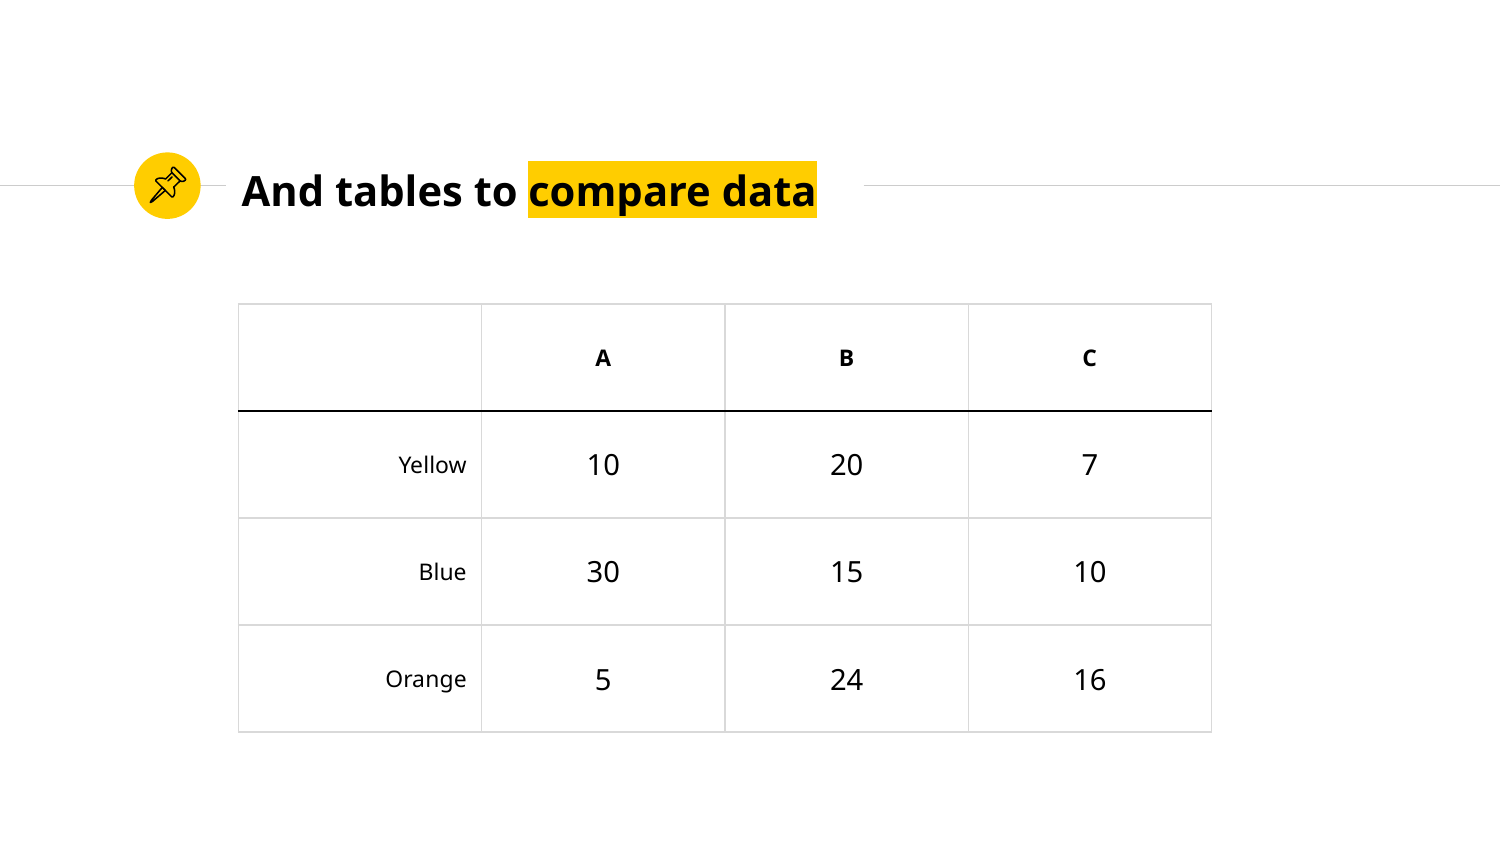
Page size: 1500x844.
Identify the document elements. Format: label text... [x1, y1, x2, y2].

table_header [239, 305, 481, 410]
table_header C [969, 305, 1211, 410]
table_header A [482, 305, 724, 410]
table_header B [726, 305, 968, 410]
table_cell Orange [239, 626, 481, 731]
table_cell Yellow [239, 412, 481, 517]
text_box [150, 166, 186, 203]
table_cell 30 [482, 519, 724, 624]
table_cell 10 [482, 412, 724, 517]
title And tables to compare data [226, 153, 863, 226]
table_cell 7 [969, 412, 1211, 517]
table_cell Blue [239, 519, 481, 624]
table_cell 15 [726, 519, 968, 624]
table_cell 16 [969, 626, 1211, 731]
table_cell 5 [482, 626, 724, 731]
table_cell 20 [726, 412, 968, 517]
table_cell 10 [969, 519, 1211, 624]
table_cell 24 [726, 626, 968, 731]
